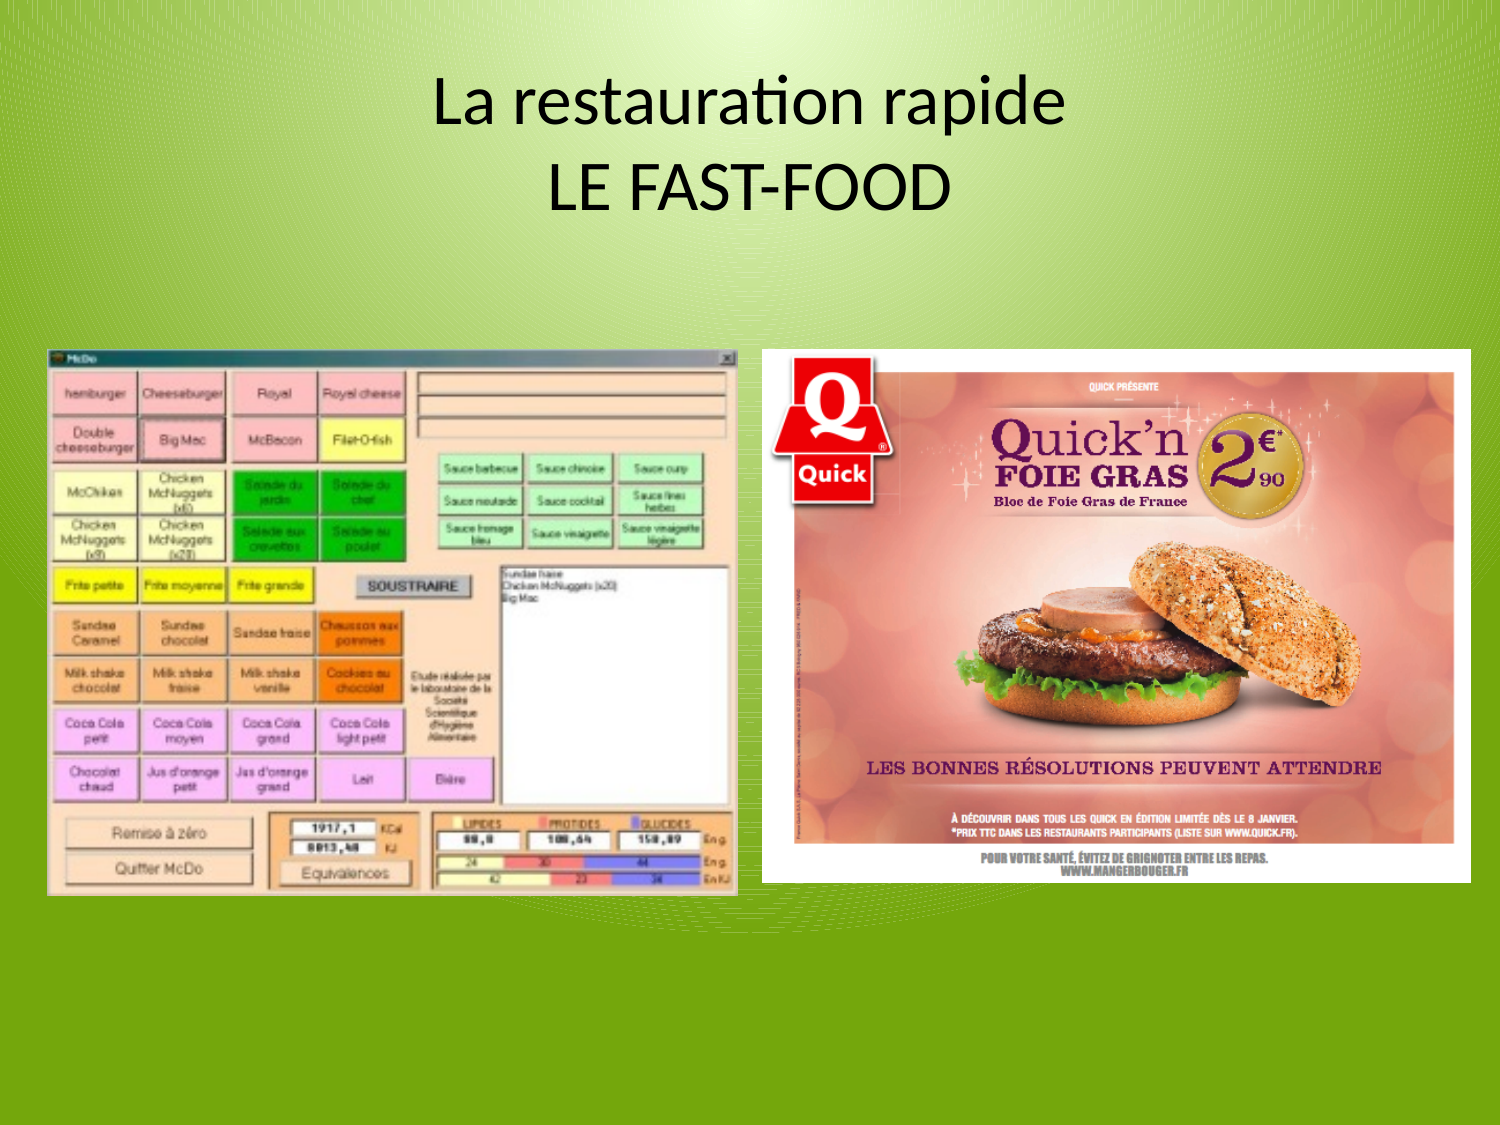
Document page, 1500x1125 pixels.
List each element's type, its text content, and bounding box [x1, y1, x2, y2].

title La restauration rapide LE FAST-FOOD [75, 45, 1425, 233]
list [47, 349, 738, 896]
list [762, 349, 1471, 884]
